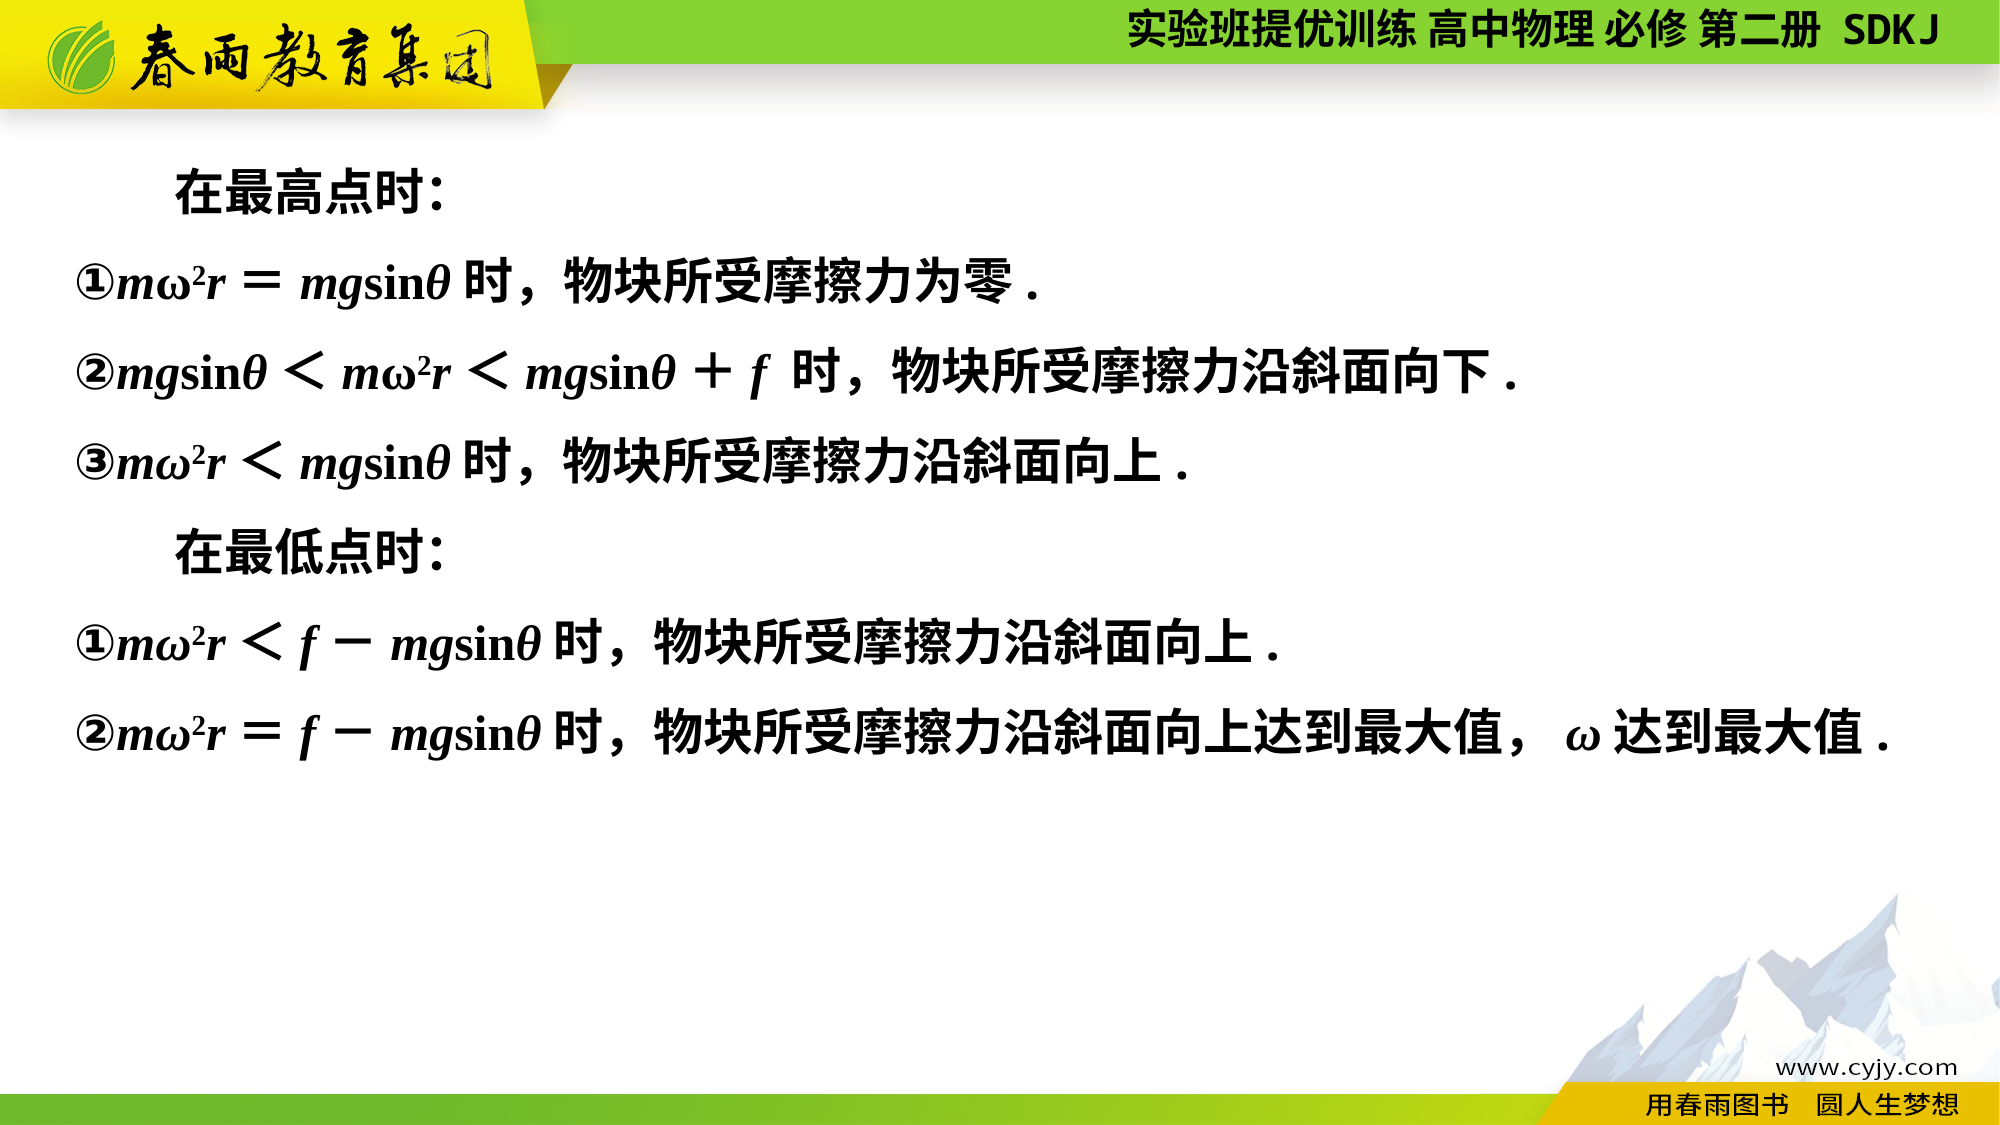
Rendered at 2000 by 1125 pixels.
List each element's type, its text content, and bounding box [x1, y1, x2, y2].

list 在最高点时： ①mω2r＝mgsinθ时，物块所受摩擦力为零. ②mgsinθ＜mω2r＜mgsinθ＋f 时，物块所受摩擦力沿斜面向下. ③mω2r＜mgsinθ时，物块所受摩擦力沿斜面向上. 在最低点时： ①mω2r＜f－mgsinθ时，物块所受摩擦力沿斜面向上. ②mω2r＝f－mgsinθ时，物块所受摩擦力沿斜面向上达到最大值，ω达到最大值. [59, 122, 1944, 774]
picture [0, 0, 2000, 1125]
